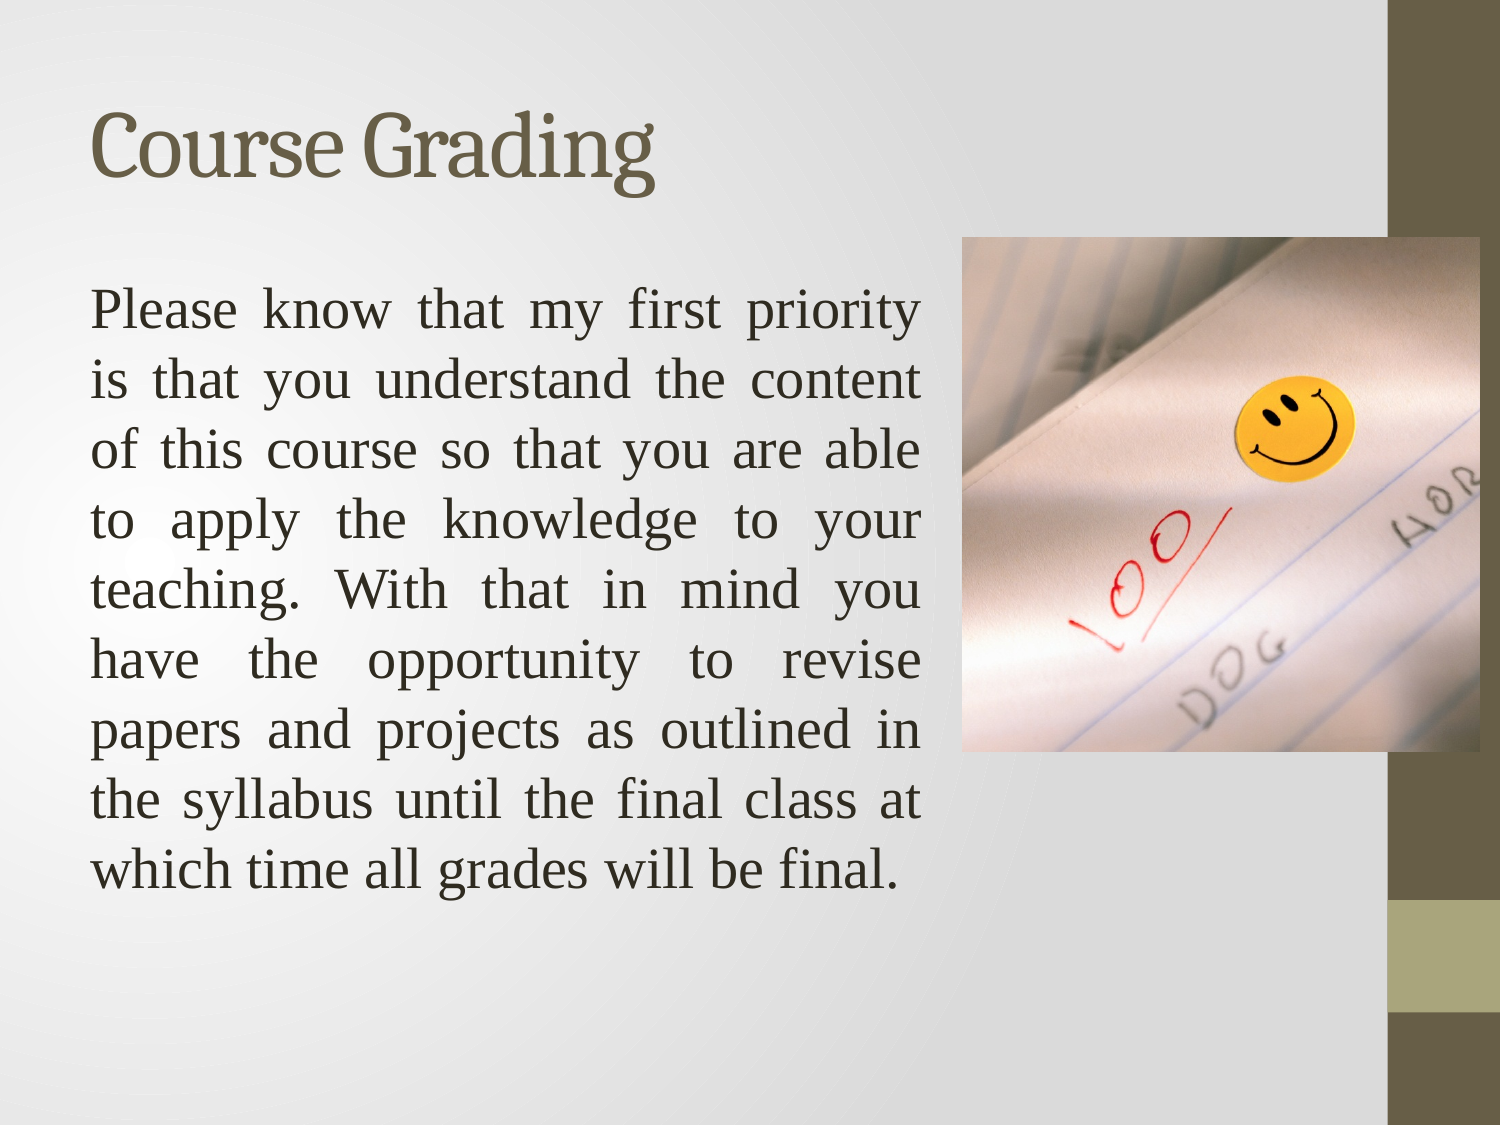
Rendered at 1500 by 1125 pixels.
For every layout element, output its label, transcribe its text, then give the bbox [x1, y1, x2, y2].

list Please know that my first priority is that you understand the content of this course so that you are able to apply the knowledge to your teaching. With that in mind you have the opportunity to revise papers and projects as outlined in the syllabus until the final class at which time all grades will be final. [75, 262, 938, 1005]
picture [961, 236, 1481, 752]
title Course Grading [75, 45, 1325, 233]
